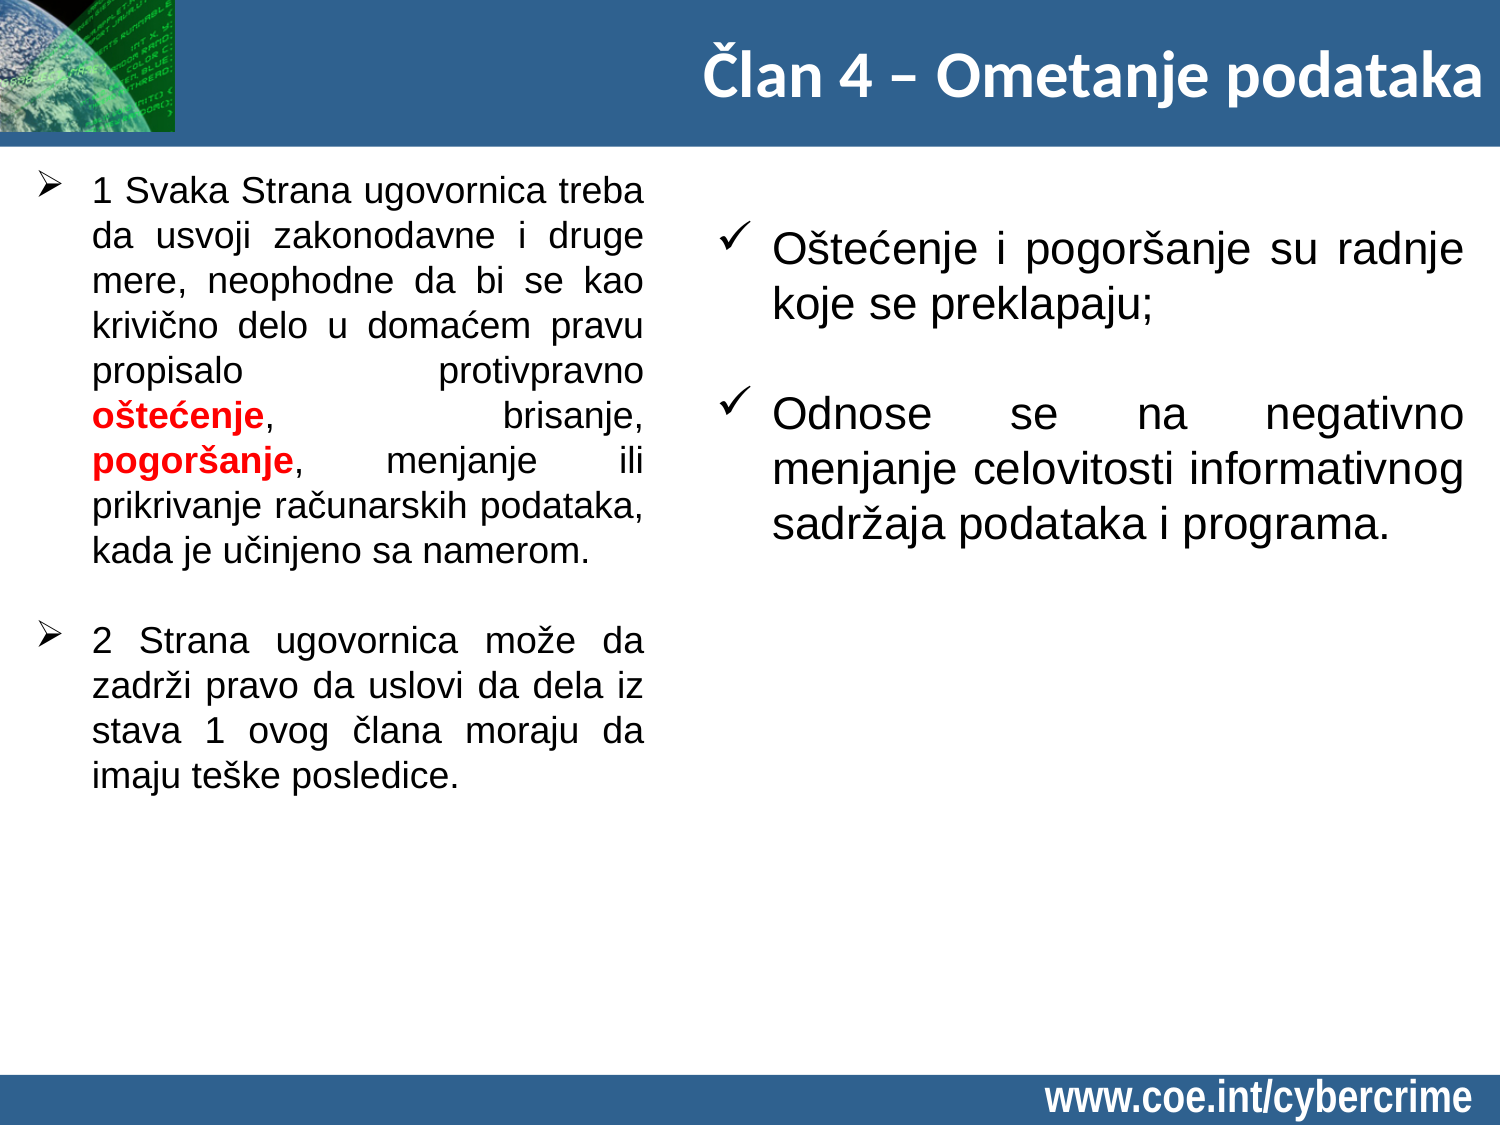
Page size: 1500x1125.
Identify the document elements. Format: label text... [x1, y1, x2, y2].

text_box www.coe.int/cybercrime [1030, 1059, 1500, 1125]
text_box Član 4 – Ometanje podataka [0, 0, 1500, 149]
picture [0, 0, 175, 132]
text_box [0, 1073, 1030, 1125]
text_box Oštećenje i pogoršanje su radnje koje se preklapaju; Odnose se na negativno menjanje celovitosti informativnog sadržaja podataka i programa. [701, 211, 1480, 556]
text_box 1 Svaka Strana ugovornica treba da usvoji zakonodavne i druge mere, neophodne da bi se kao krivično delo u domaćem pravu propisalo protivpravno oštećenje, brisanje, pogoršanje, menjanje ili prikrivanje računarskih podataka, kada je učinjeno sa namerom. 2 Strana ugovornica može da zadrži pravo da uslovi da dela iz stava 1 ovog člana moraju da imaju teške posledice. [20, 158, 659, 803]
